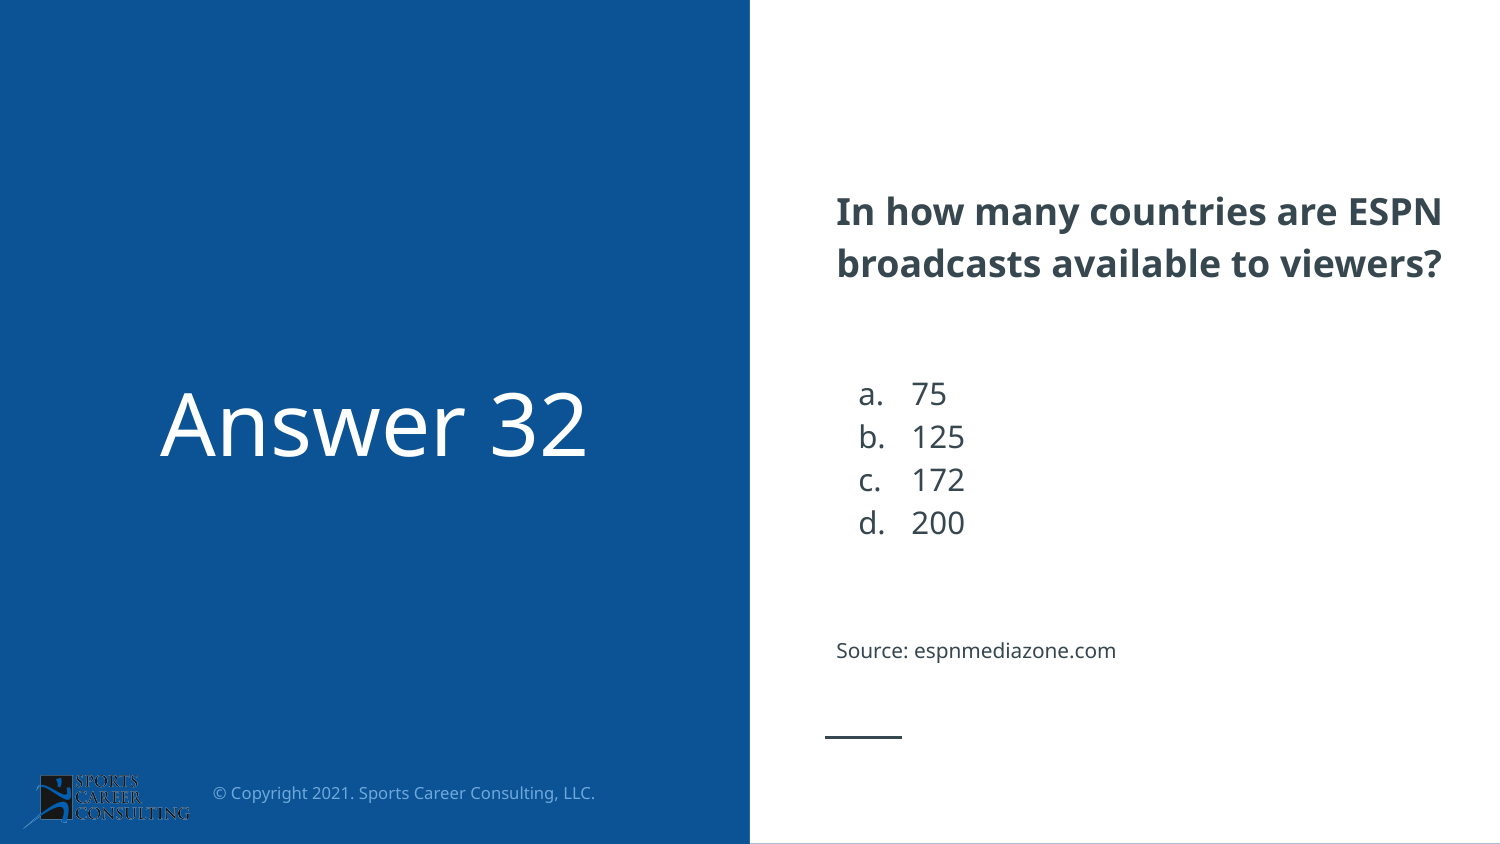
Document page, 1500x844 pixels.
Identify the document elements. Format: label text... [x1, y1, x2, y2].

text_box © Copyright 2021. Sports Career Consulting, LLC. [197, 767, 750, 838]
picture [22, 774, 190, 829]
title Answer 32 [43, 298, 708, 546]
list In how many countries are ESPN broadcasts available to viewers? 75 125 172 200 Source: espnmediazone.com [821, 118, 1486, 725]
